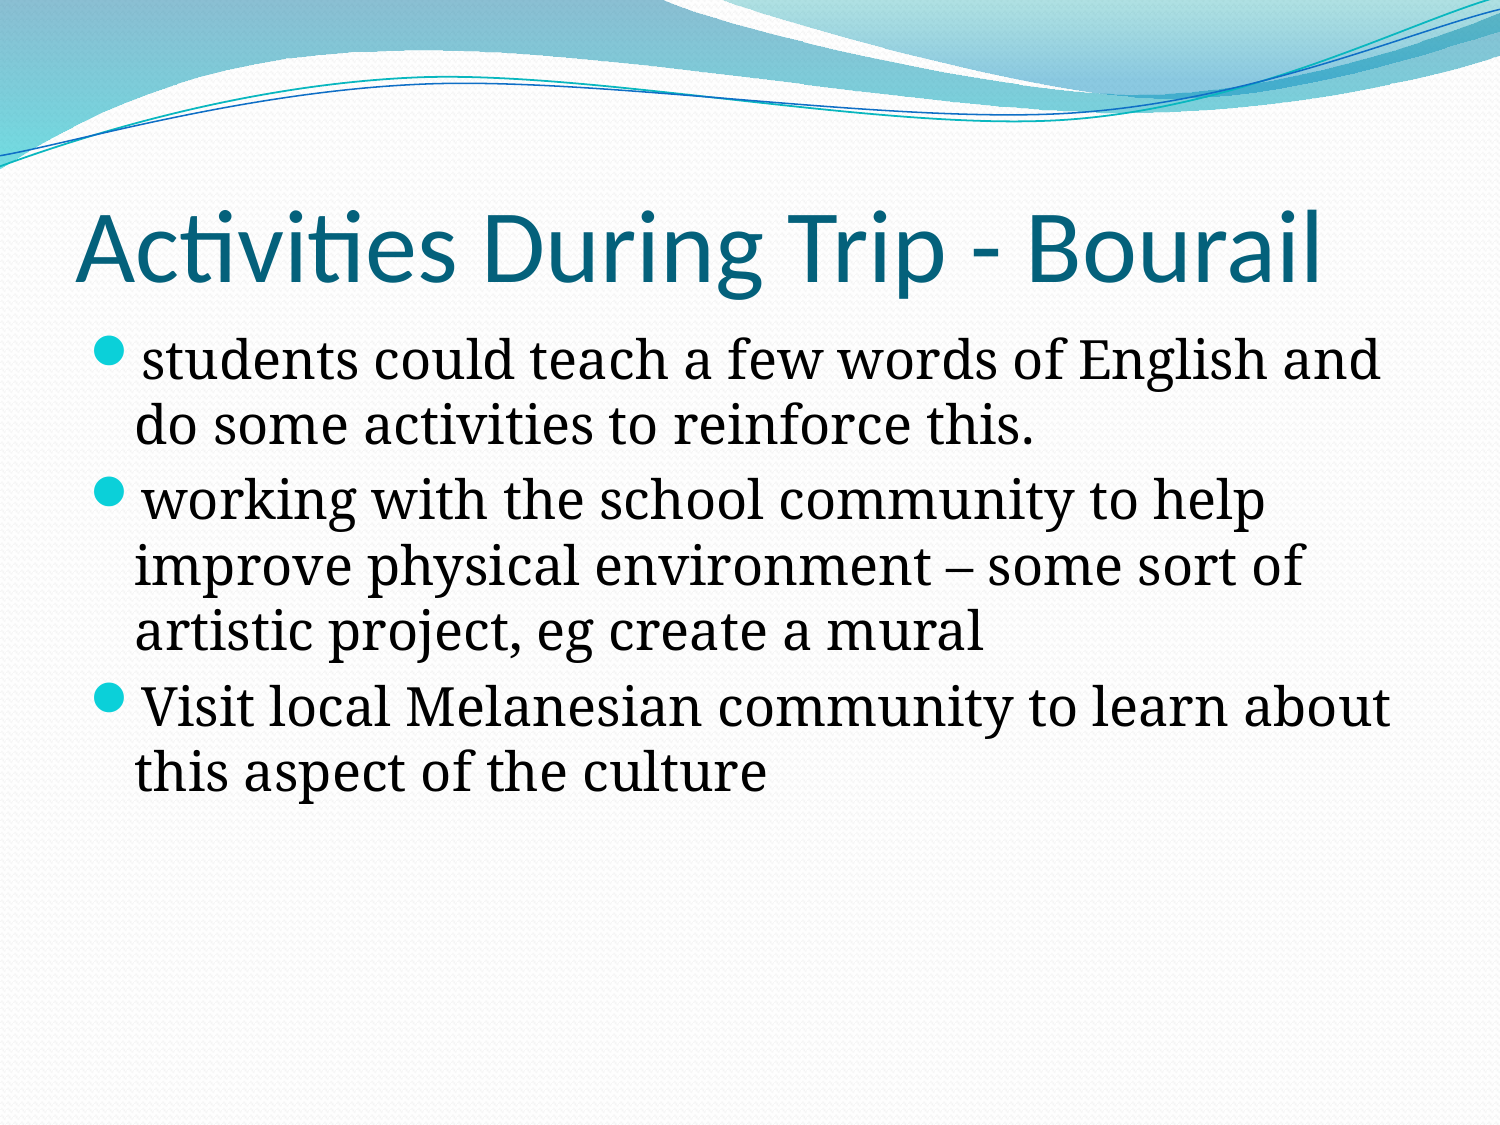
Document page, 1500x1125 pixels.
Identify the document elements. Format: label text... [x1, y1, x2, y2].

list students could teach a few words of English and do some activities to reinforce this. working with the school community to help improve physical environment – some sort of artistic project, eg create a mural Visit local Melanesian community to learn about this aspect of the culture [75, 317, 1425, 1038]
title Activities During Trip - Bourail [75, 115, 1425, 303]
